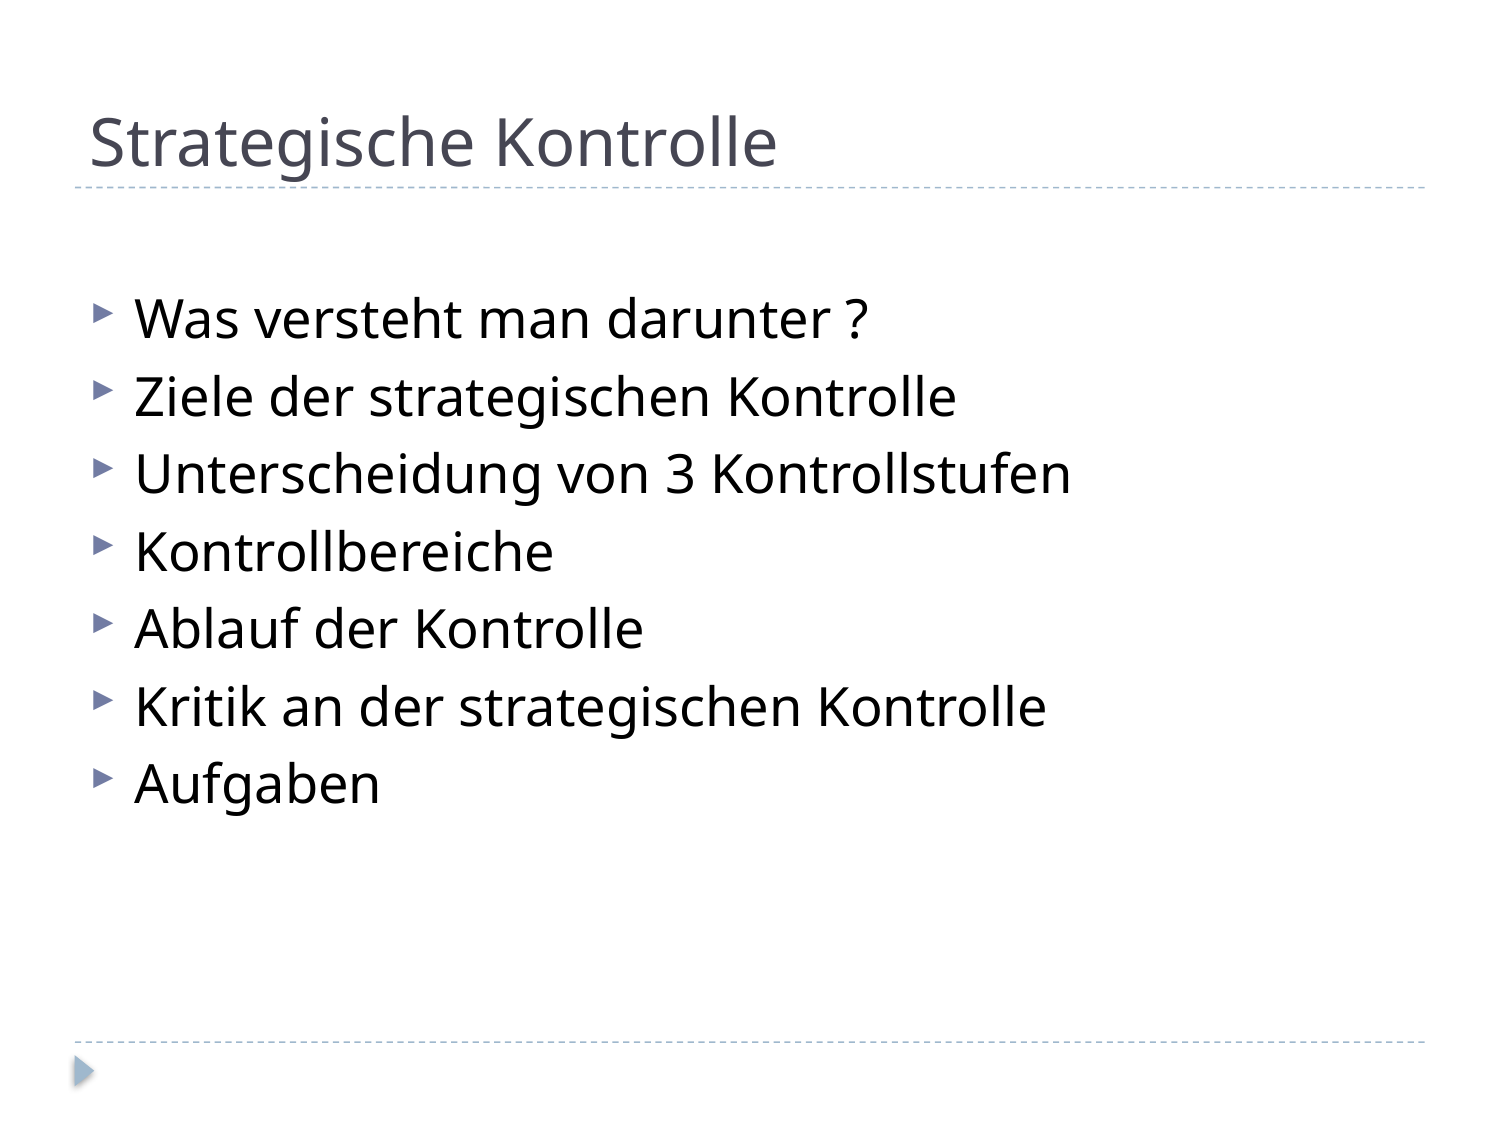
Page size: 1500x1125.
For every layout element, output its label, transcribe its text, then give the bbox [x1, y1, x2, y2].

list Was versteht man darunter ? Ziele der strategischen Kontrolle Unterscheidung von 3 Kontrollstufen Kontrollbereiche Ablauf der Kontrolle Kritik an der strategischen Kontrolle Aufgaben [75, 200, 1425, 1006]
title Strategische Kontrolle [75, 24, 1425, 188]
